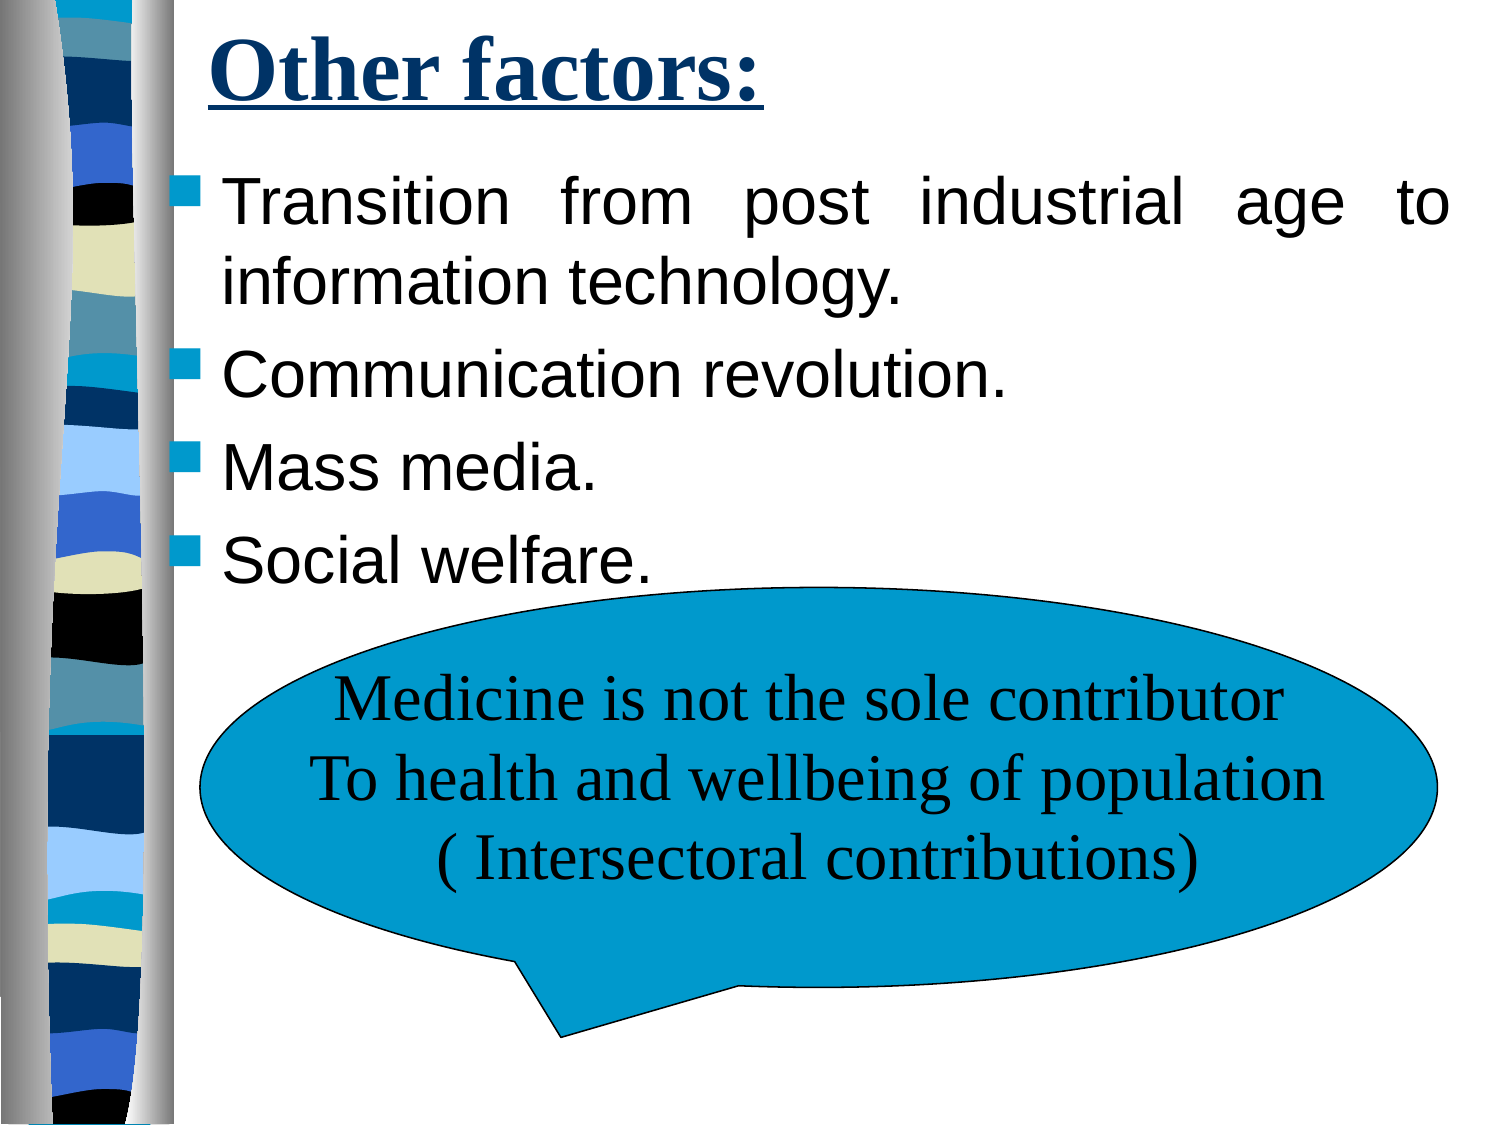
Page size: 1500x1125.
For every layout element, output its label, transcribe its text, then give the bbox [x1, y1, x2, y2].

title Other factors: [192, 37, 1468, 149]
list Transition from post industrial age to information technology. Communication revolution. Mass media. Social welfare. [149, 149, 1468, 1076]
text_box Medicine is not the sole contributor To health and wellbeing of population ( Intersectoral contributions) [199, 587, 1438, 1038]
